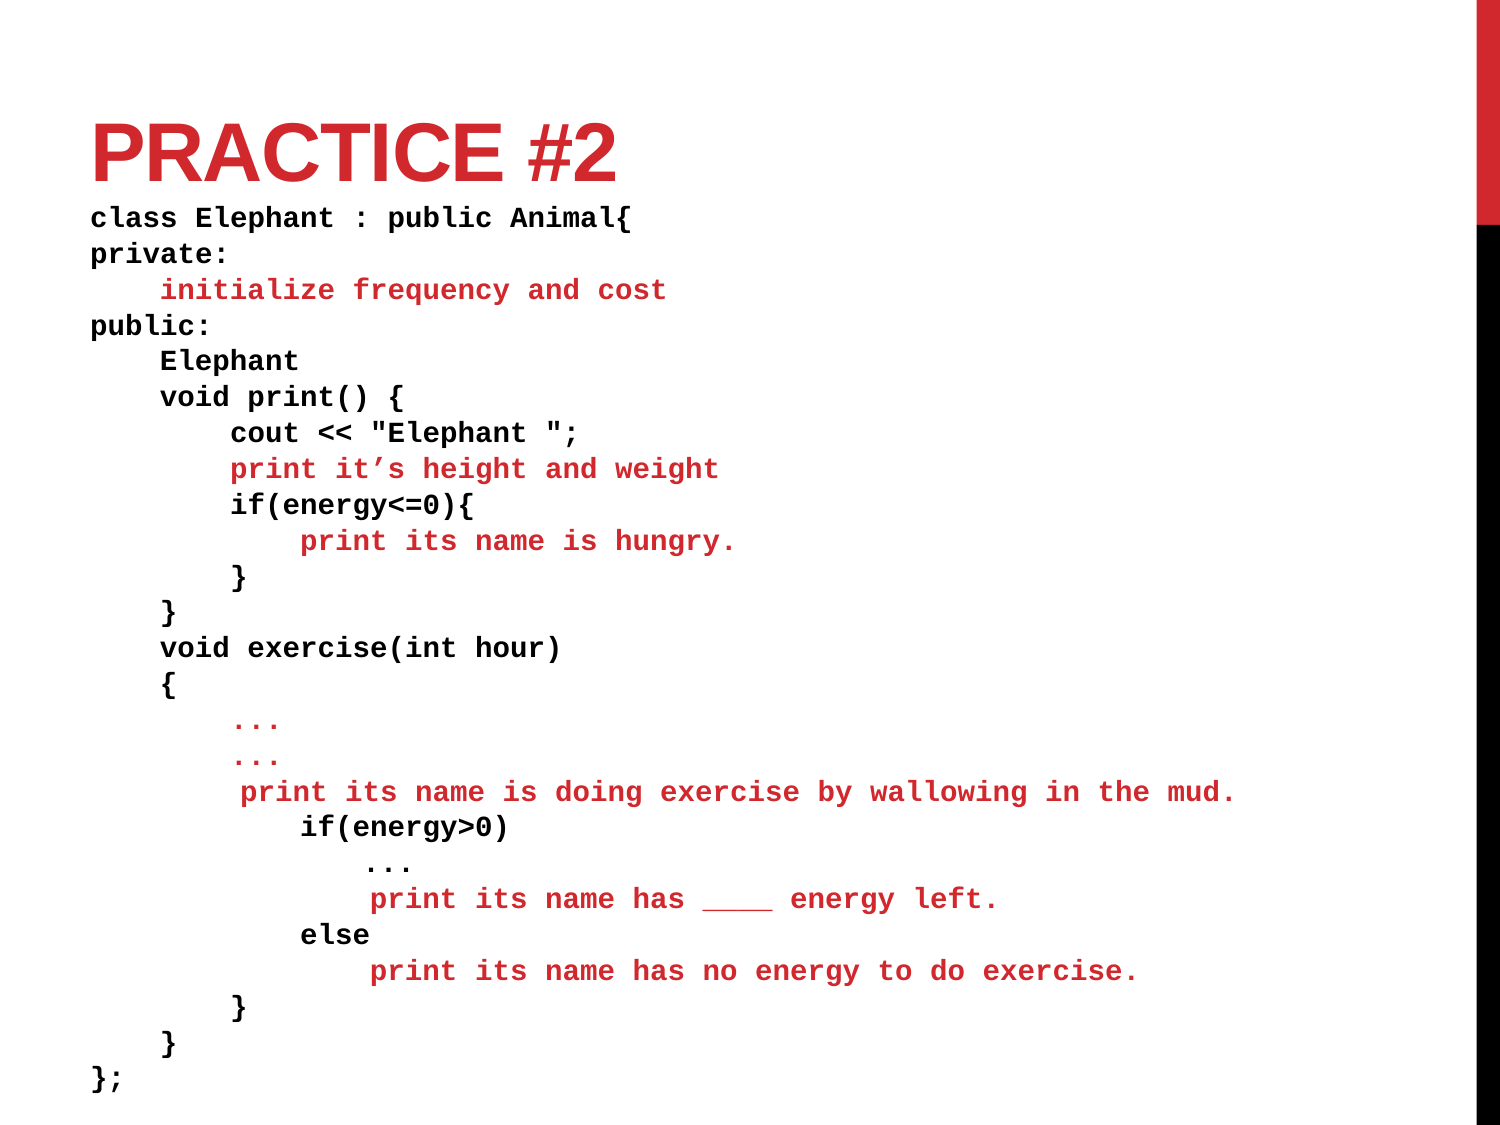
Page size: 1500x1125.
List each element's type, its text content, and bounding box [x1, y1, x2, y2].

text_box class Elephant : public Animal{ private: initialize frequency and cost public: Elephant void print() { cout << "Elephant "; print it’s height and weight if(energy<=0){ print its name is hungry. } } void exercise(int hour) { ... ... print its name is doing exercise by wallowing in the mud. if(energy>0) ... print its name has ____ energy left. else print its name has no energy to do exercise. } } }; [75, 206, 1481, 1109]
title Practice #2 [75, 38, 1025, 206]
